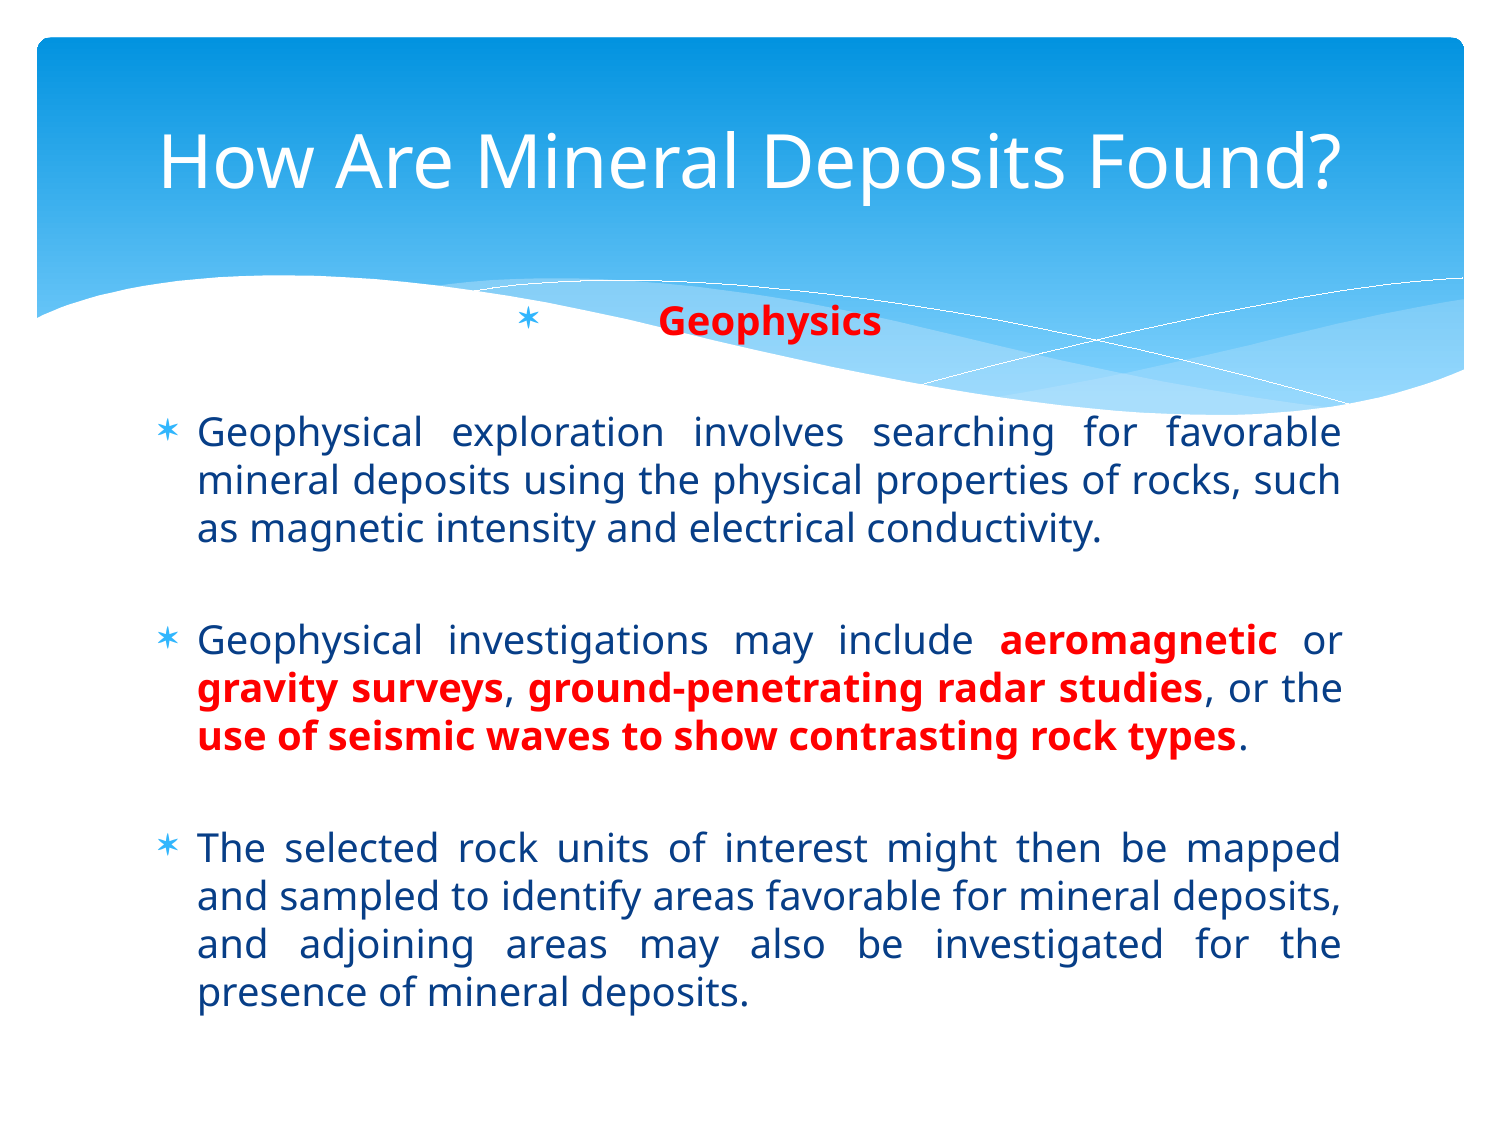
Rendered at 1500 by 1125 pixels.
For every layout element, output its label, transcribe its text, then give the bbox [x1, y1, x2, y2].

title How Are Mineral Deposits Found? [75, 55, 1425, 261]
list Geophysics Geophysical exploration involves searching for favorable mineral deposits using the physical properties of rocks, such as magnetic intensity and electrical conductivity. Geophysical investigations may include aeromagnetic or gravity surveys, ground-penetrating radar studies, or the use of seismic waves to show contrasting rock types. The selected rock units of interest might then be mapped and sampled to identify areas favorable for mineral deposits, and adjoining areas may also be investigated for the presence of mineral deposits. [143, 287, 1359, 1038]
